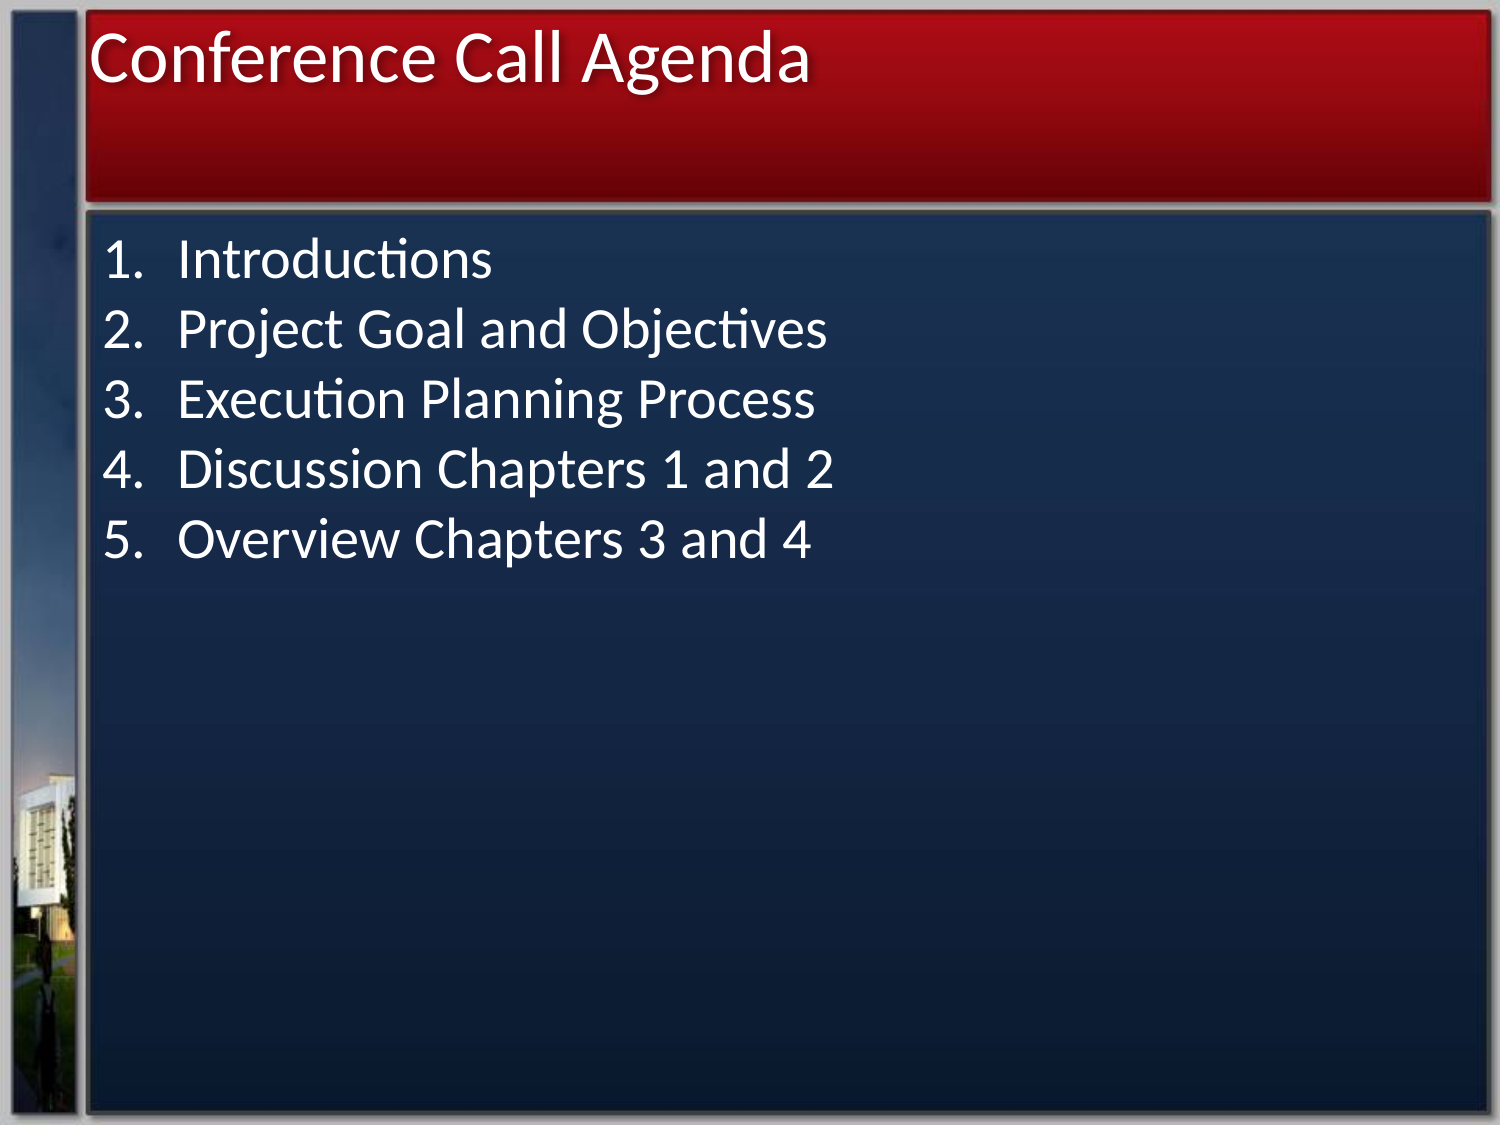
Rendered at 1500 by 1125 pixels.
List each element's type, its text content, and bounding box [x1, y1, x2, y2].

text_box Introductions Project Goal and Objectives Execution Planning Process Discussion Chapters 1 and 2 Overview Chapters 3 and 4 [87, 212, 1425, 927]
picture [0, 0, 1500, 1125]
text_box Conference Call Agenda [75, 0, 1075, 105]
